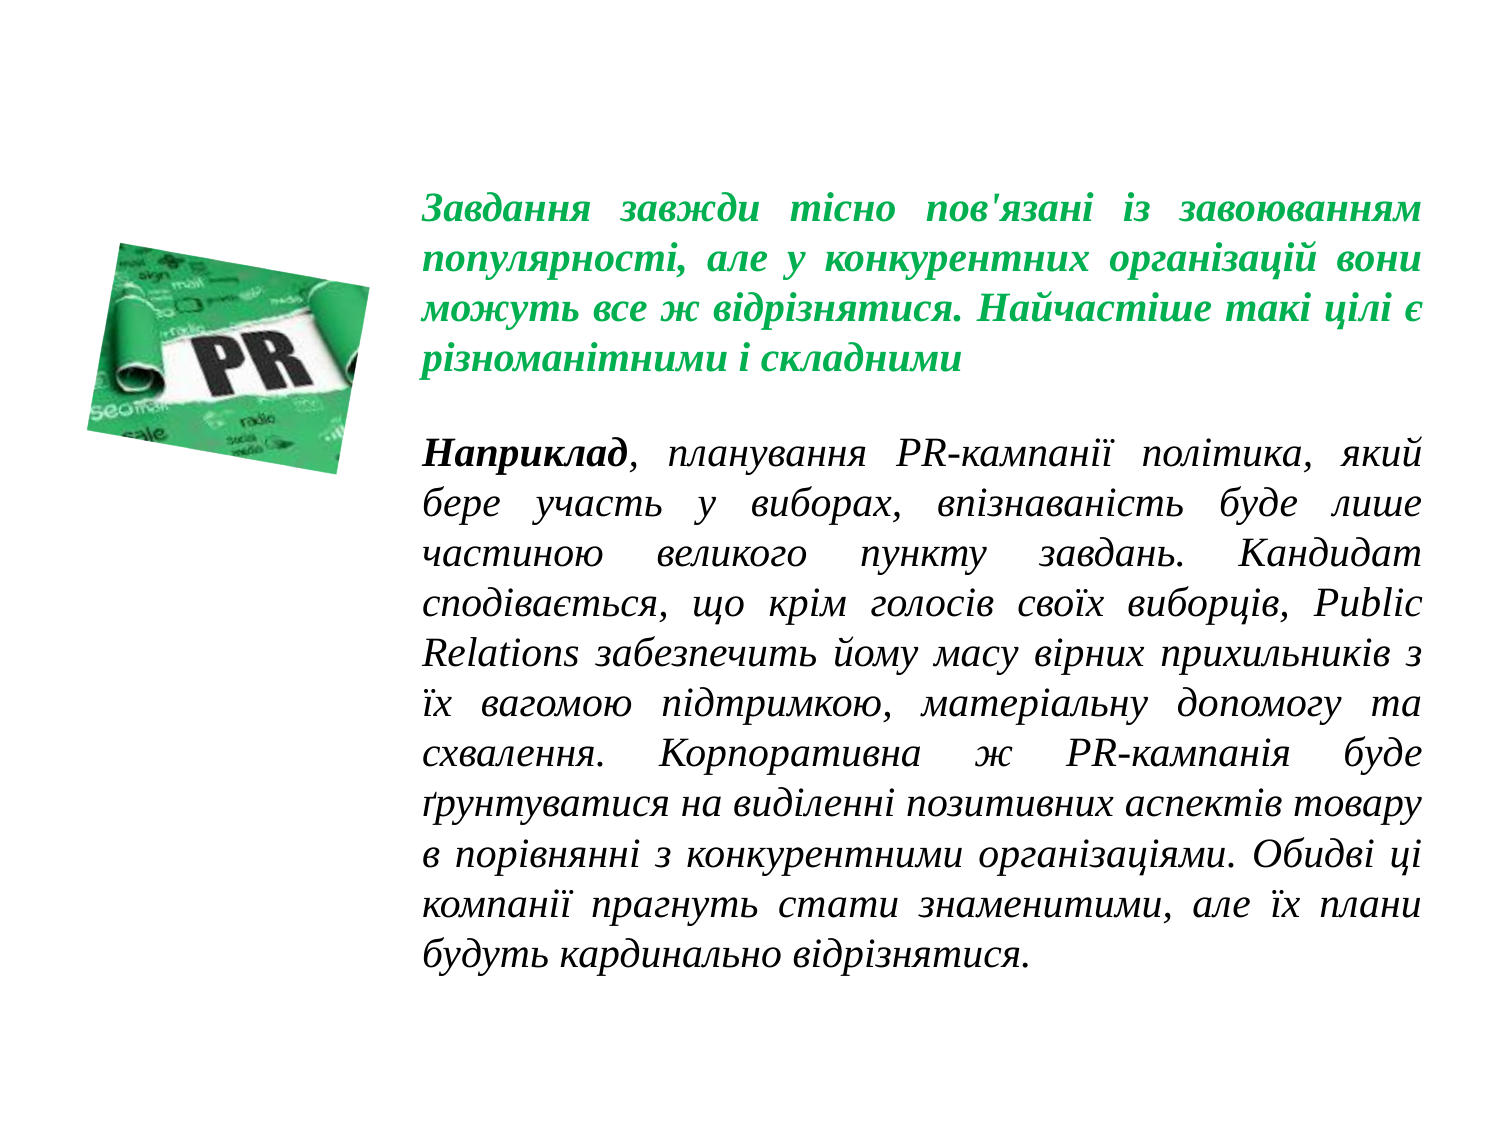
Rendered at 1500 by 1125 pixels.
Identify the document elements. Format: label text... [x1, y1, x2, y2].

picture [88, 244, 369, 474]
text_box Завдання завжди тісно пов'язані із завоюванням популярності, але у конкурентних організацій вони можуть все ж відрізнятися. Найчастіше такі цілі є різноманітними і складними Наприклад, планування PR-кампанії політика, який бере участь у виборах, впізнаваність буде лише частиною великого пункту завдань. Кандидат сподівається, що крім голосів своїх виборців, Public Relations забезпечить йому масу вірних прихильників з їх вагомою підтримкою, матеріальну допомогу та схвалення. Корпоративна ж PR-кампанія буде ґрунтуватися на виділенні позитивних аспектів товару в порівнянні з конкурентними організаціями. Обидві ці компанії прагнуть стати знаменитими, але їх плани будуть кардинально відрізнятися. [407, 172, 1438, 983]
